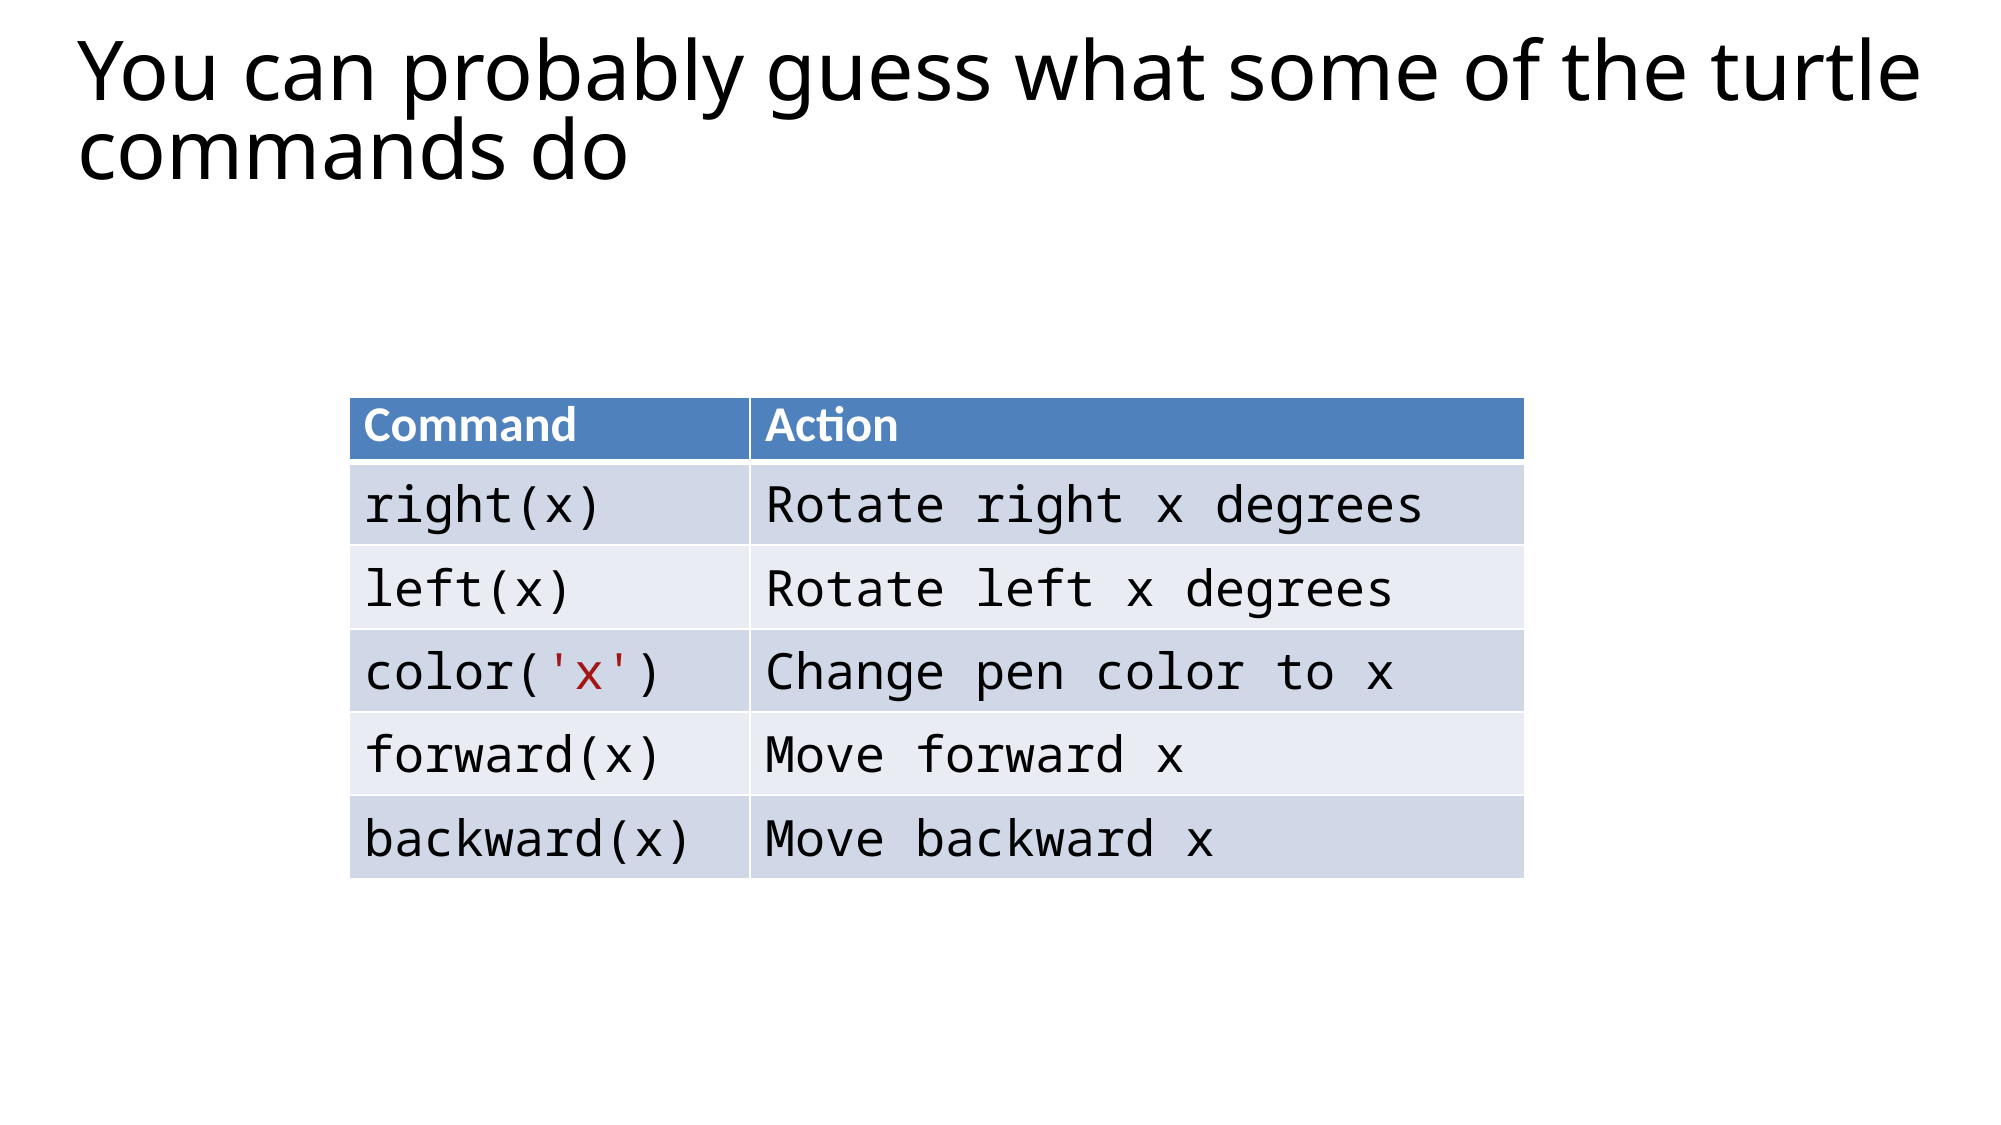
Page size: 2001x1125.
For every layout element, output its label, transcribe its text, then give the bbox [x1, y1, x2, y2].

table_cell Rotate left x degrees [751, 546, 1524, 628]
title You can probably guess what some of the turtle commands do [62, 29, 1953, 205]
table_cell Move backward x [751, 796, 1524, 878]
table_header Command [350, 398, 749, 459]
table_cell backward(x) [350, 796, 749, 878]
table_cell Change pen color to x [751, 630, 1524, 711]
table_cell color('x') [350, 630, 749, 711]
table_cell forward(x) [350, 713, 749, 794]
table_cell right(x) [350, 465, 749, 544]
table_cell Rotate right x degrees [751, 465, 1524, 544]
table_cell left(x) [350, 546, 749, 628]
table_header Action [751, 398, 1524, 459]
table_cell Move forward x [751, 713, 1524, 794]
